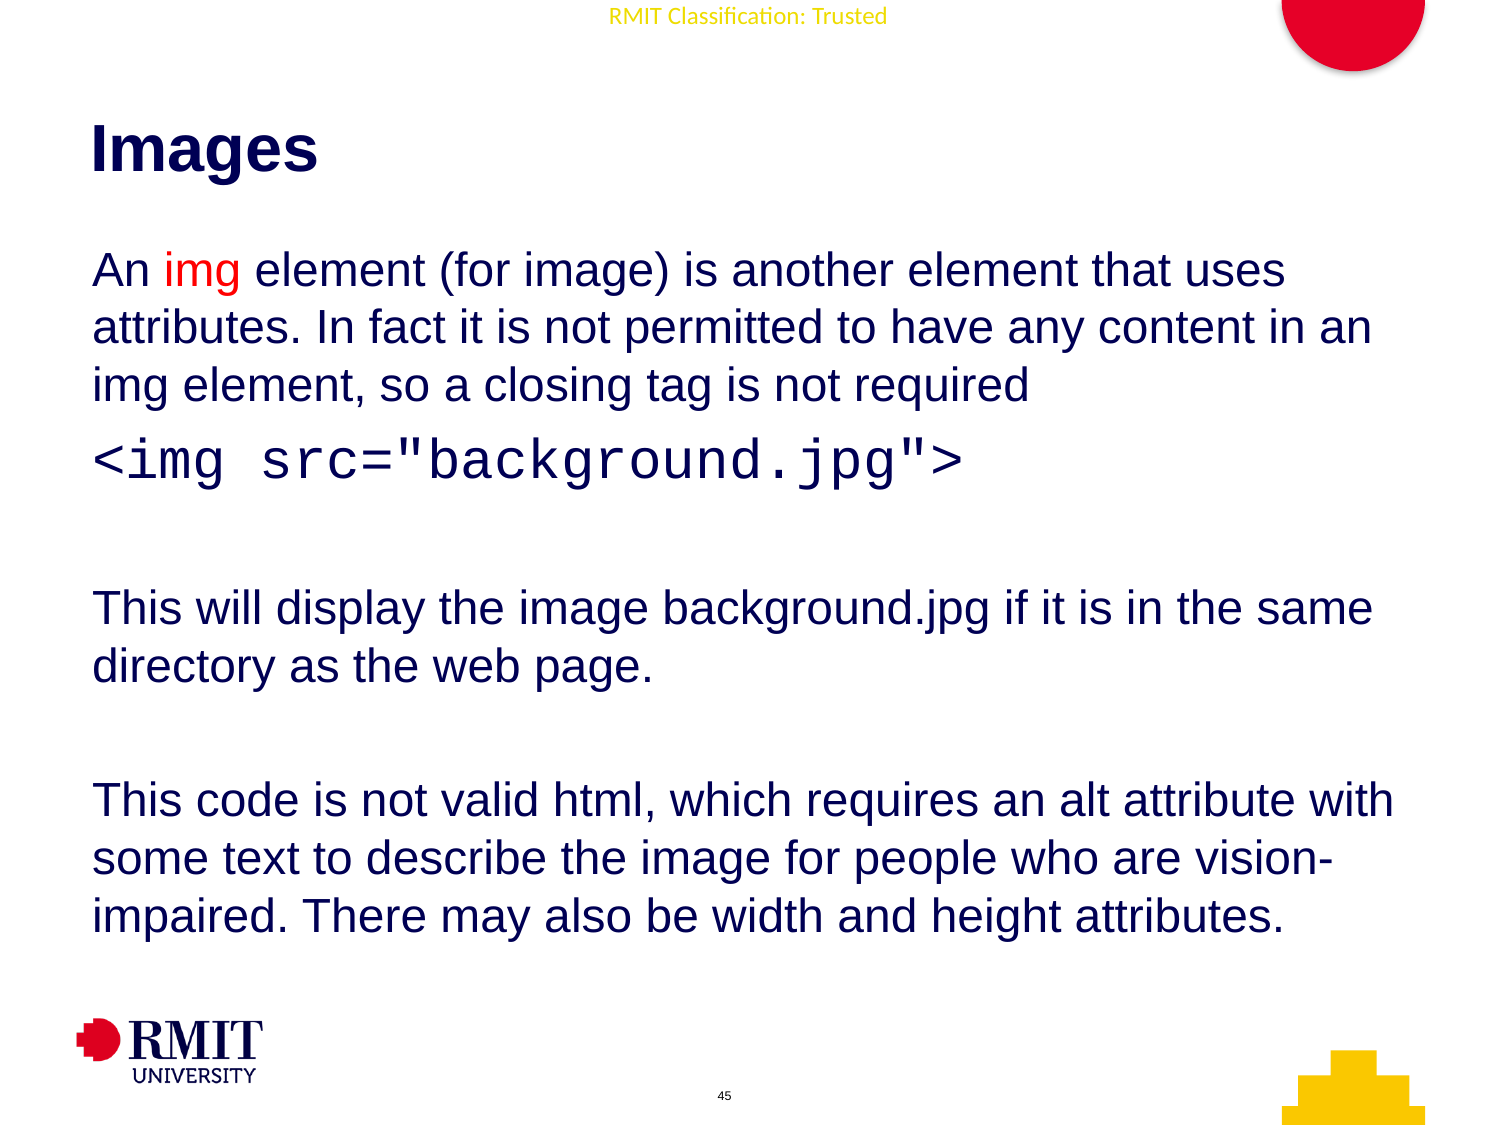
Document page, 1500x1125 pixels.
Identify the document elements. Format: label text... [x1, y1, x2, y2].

picture [57, 1001, 281, 1102]
list An img element (for image) is another element that uses attributes. In fact it is not permitted to have any content in an img element, so a closing tag is not required <img src="background.jpg"> This will display the image background.jpg if it is in the same directory as the web page. This code is not valid html, which requires an alt attribute with some text to describe the image for people who are vision-impaired. There may also be width and height attributes. [75, 230, 1425, 965]
title Images [75, 23, 1237, 230]
